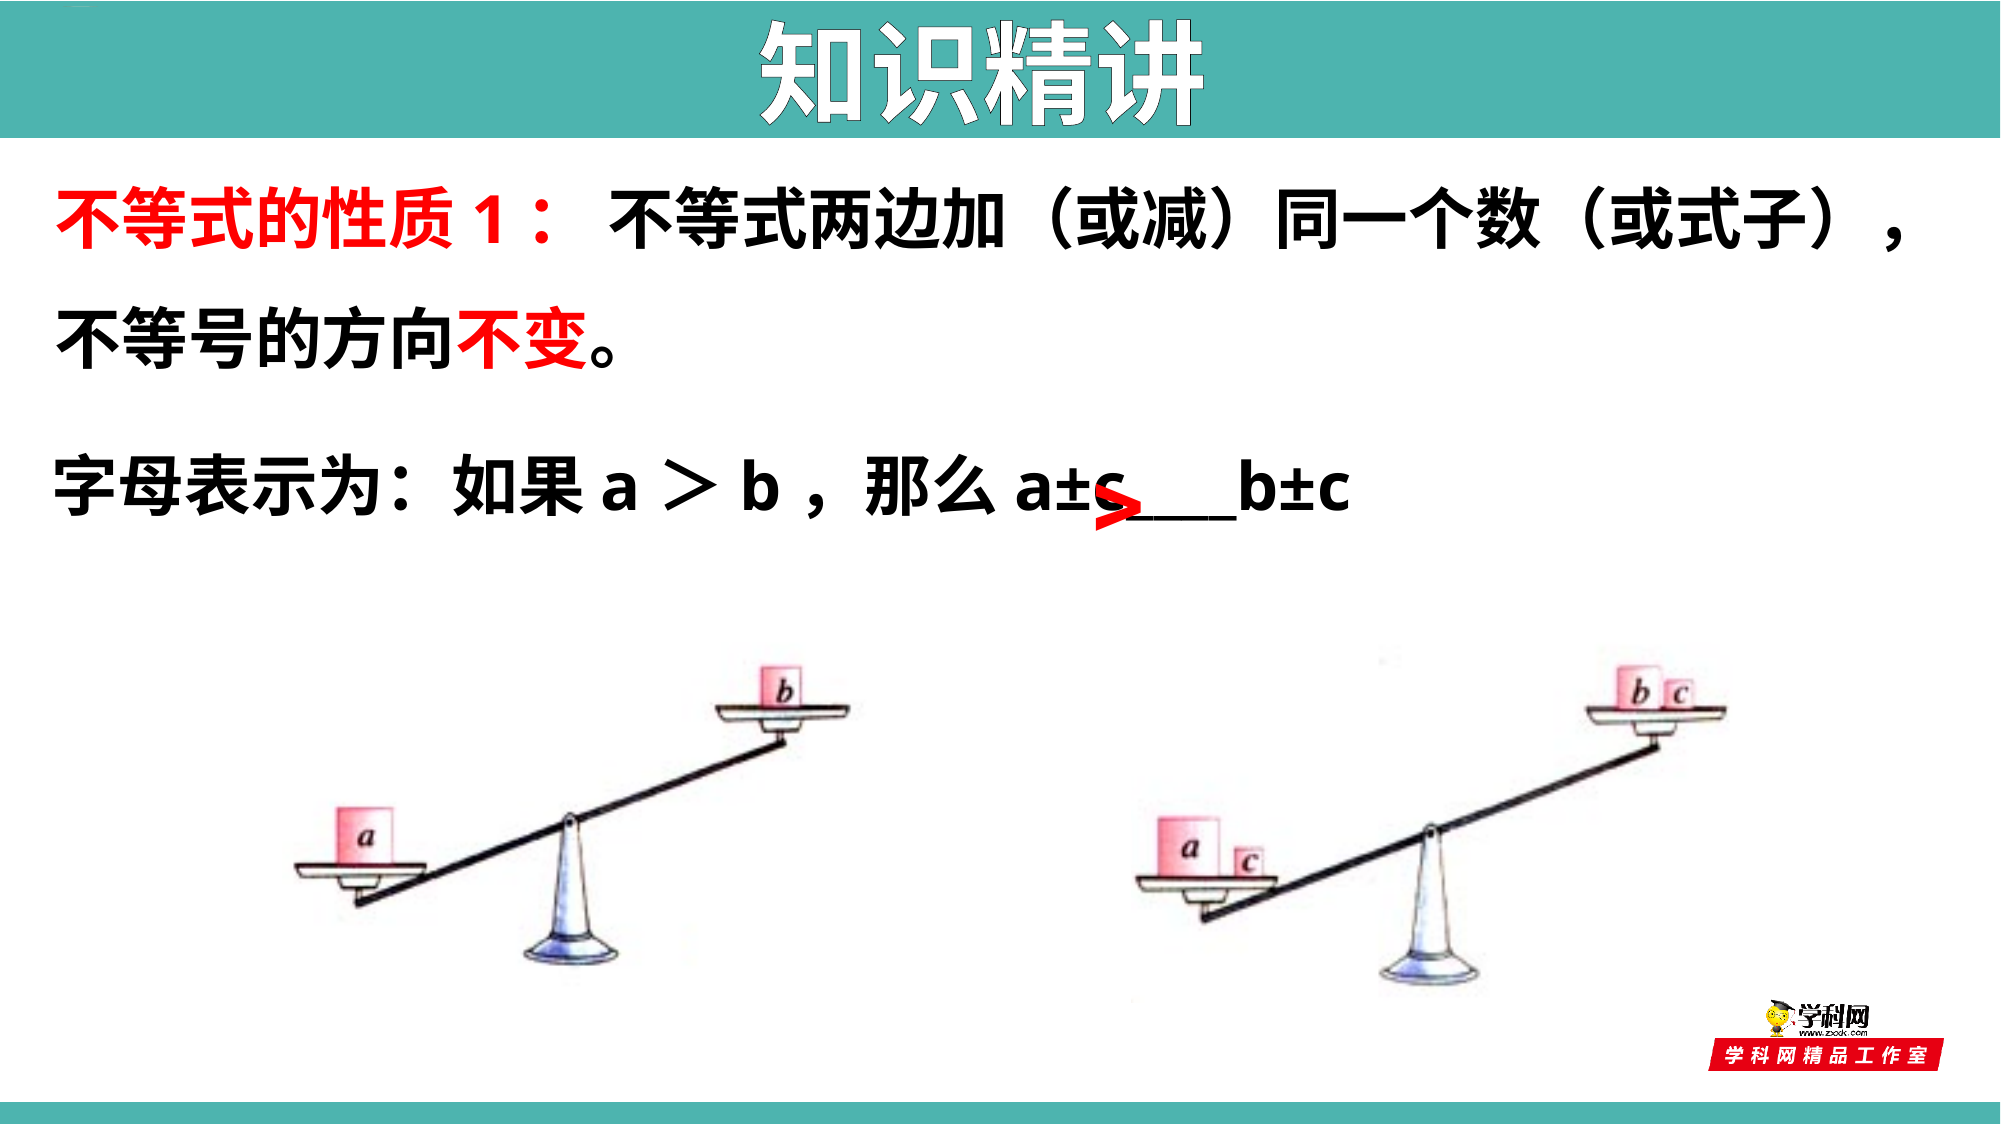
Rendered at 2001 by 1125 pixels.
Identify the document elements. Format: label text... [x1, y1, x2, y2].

text_box 不等式的性质1： 不等式两边加（或减）同一个数（或式子），不等号的方向不变。 [40, 129, 1960, 385]
text_box ﹥ [1042, 405, 1132, 570]
text_box 字母表示为：如果a＞b，那么a±c____b±c [1132, 435, 1734, 531]
picture [0, 1, 2001, 1124]
text_box 知识精讲 [742, 0, 1223, 146]
text_box 字母表示为：如果a＞b，那么a±c____b±c [36, 435, 1042, 531]
